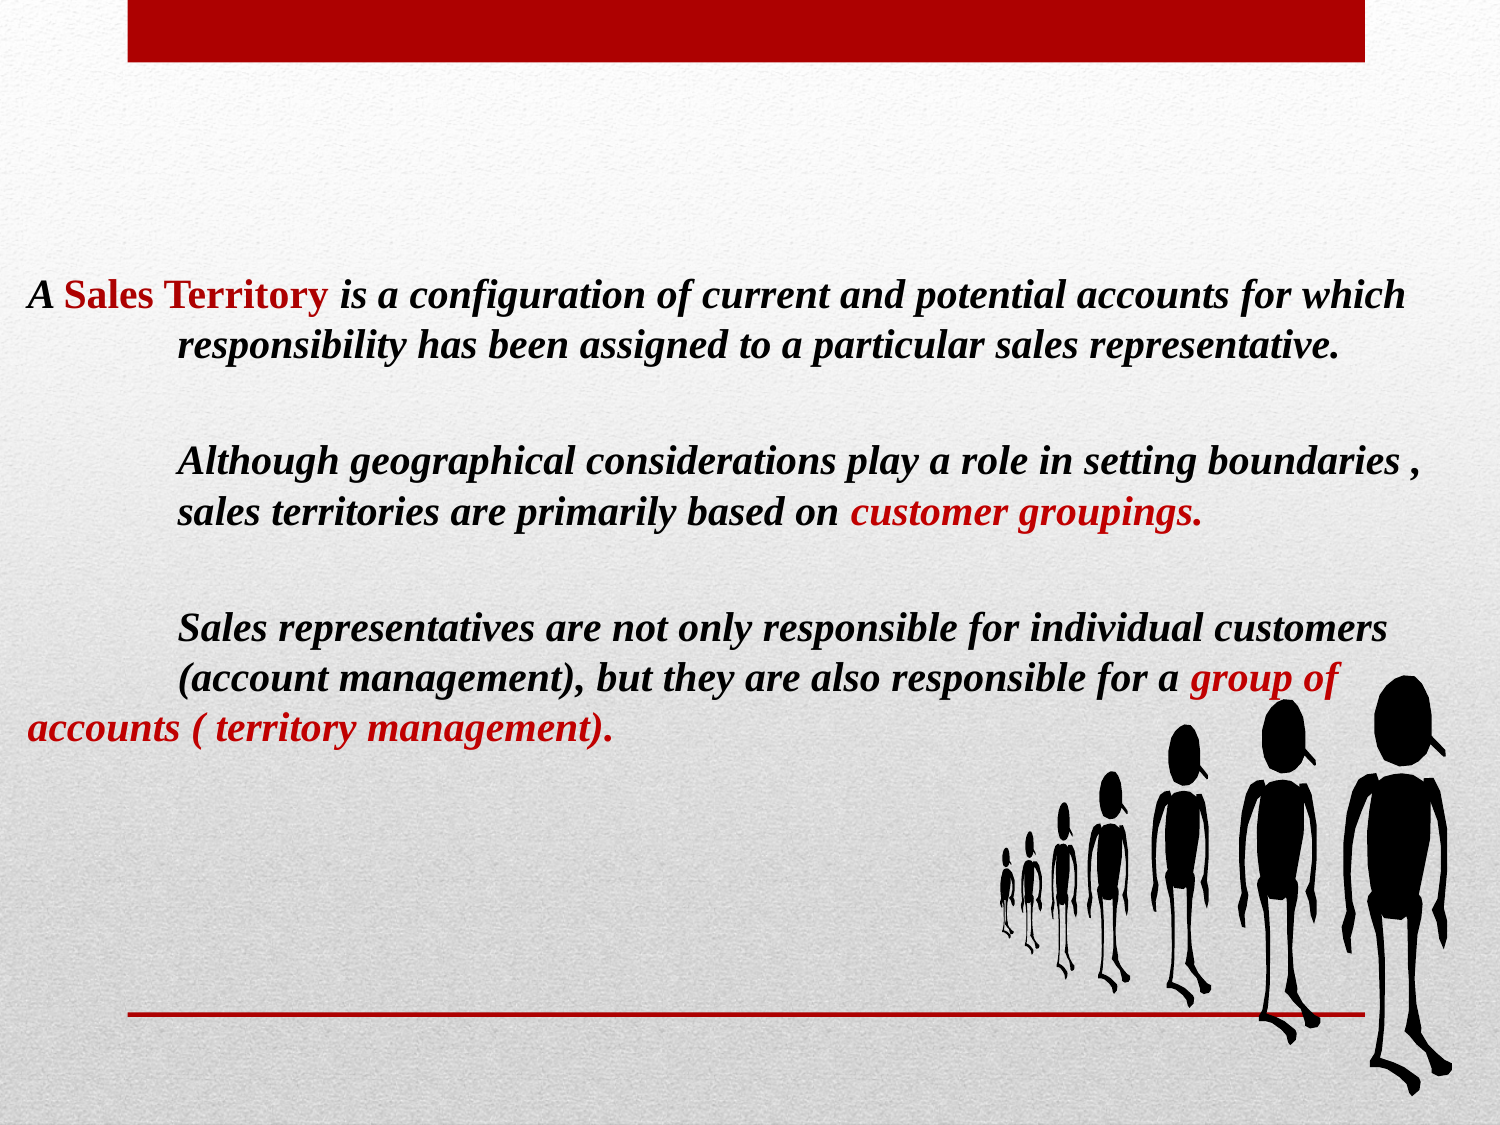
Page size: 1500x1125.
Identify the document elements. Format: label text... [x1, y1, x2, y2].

list A Sales Territory is a configuration of current and potential accounts for which responsibility has been assigned to a particular sales representative. Although geographical considerations play a role in setting boundaries , sales territories are primarily based on customer groupings. Sales representatives are not only responsible for individual customers (account management), but they are also responsible for a group of accounts ( territory management). [12, 75, 1488, 1000]
picture [999, 674, 1453, 1098]
